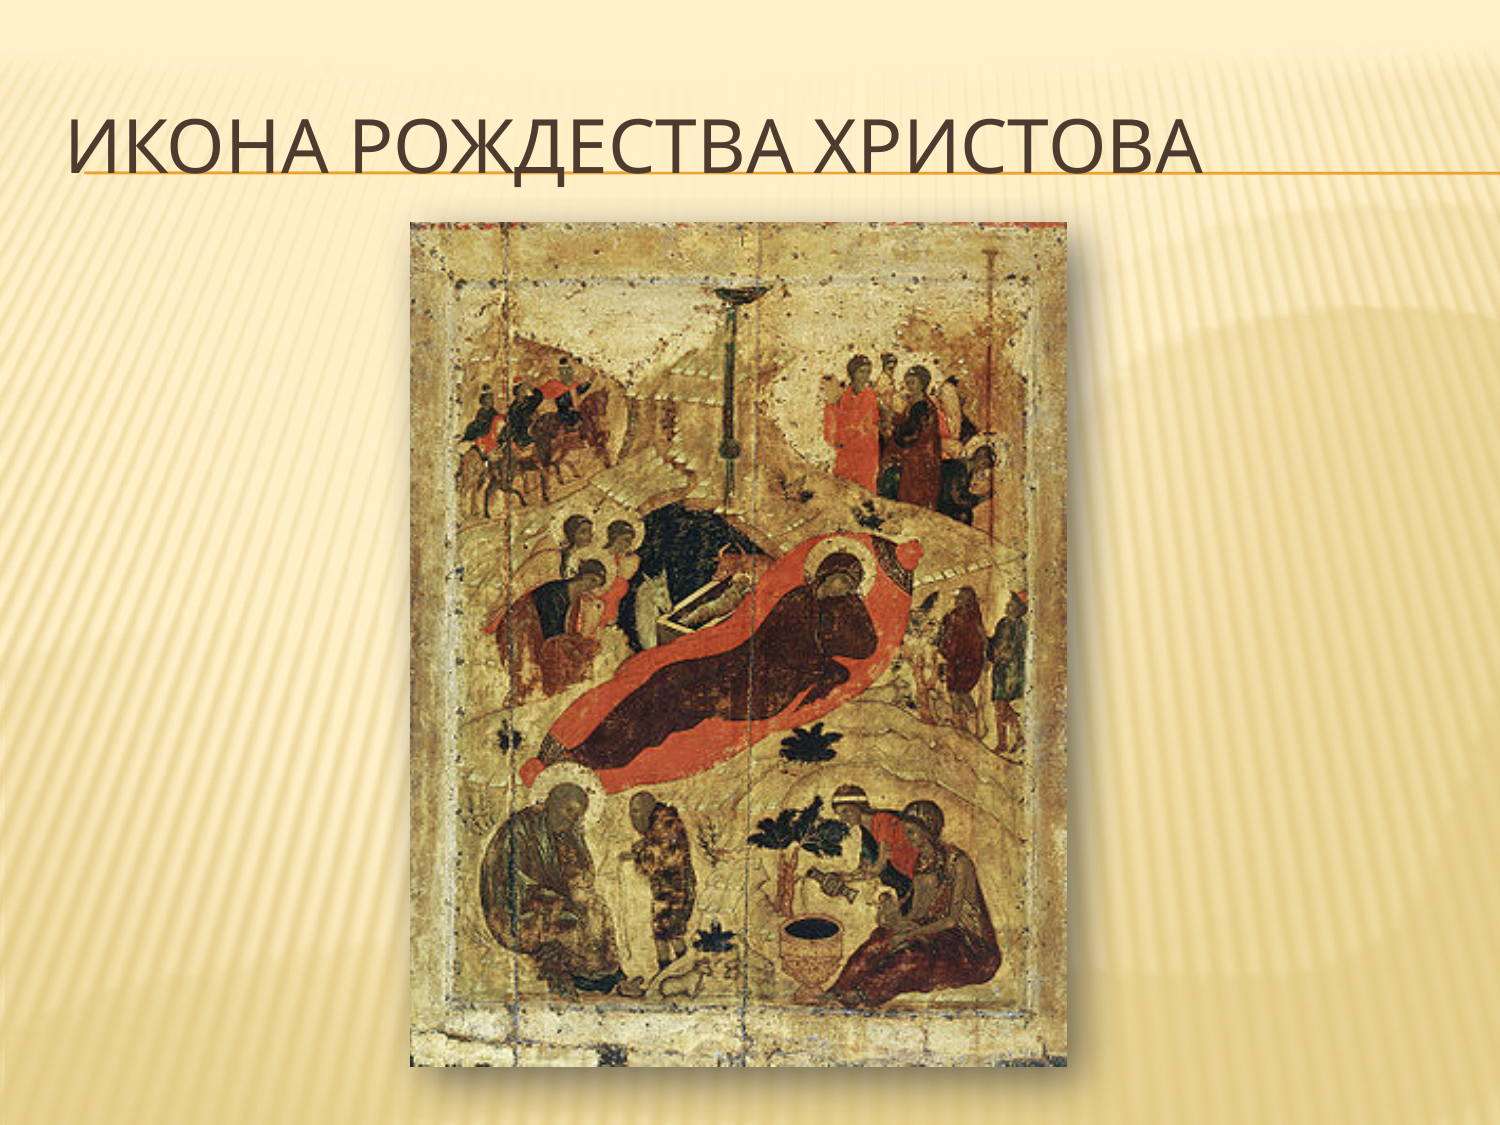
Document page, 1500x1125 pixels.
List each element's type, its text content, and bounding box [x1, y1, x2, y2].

title Икона Рождества Христова [50, 75, 1475, 213]
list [409, 222, 1067, 1067]
